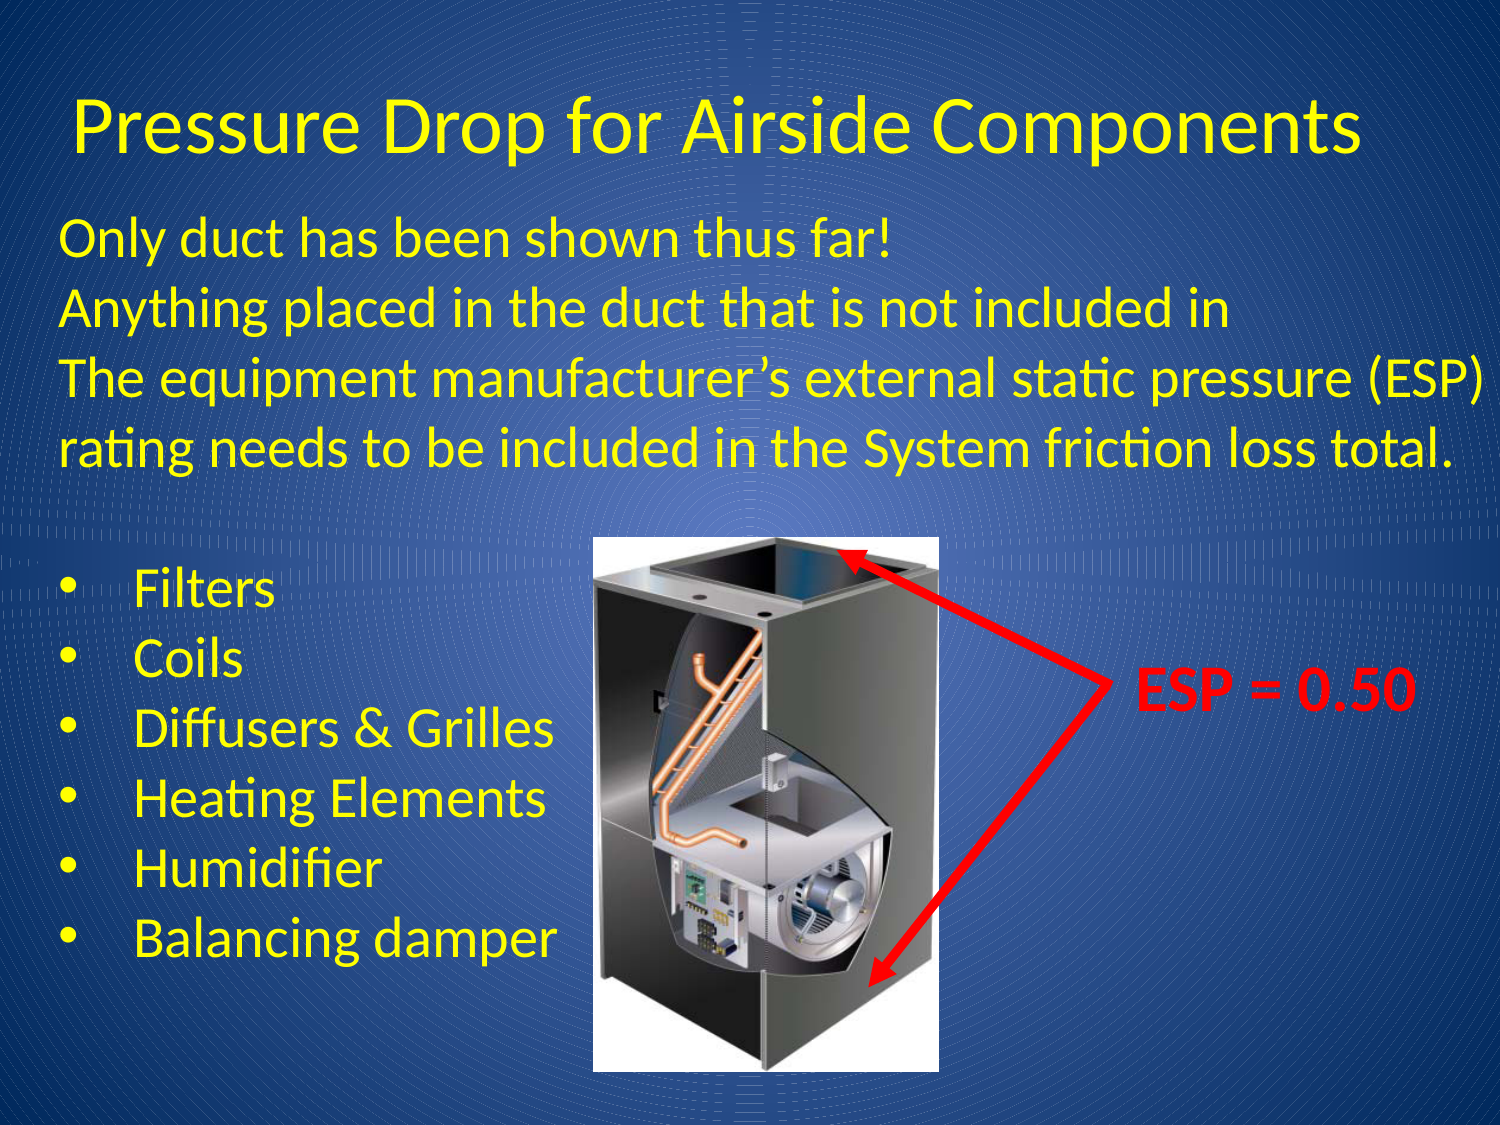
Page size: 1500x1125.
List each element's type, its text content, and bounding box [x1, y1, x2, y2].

picture [593, 537, 939, 1072]
text_box Pressure Drop for Airside Components [56, 62, 1379, 178]
text_box ESP = 0.50 [1120, 637, 1432, 733]
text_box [836, 549, 1112, 686]
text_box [867, 685, 1107, 988]
text_box Only duct has been shown thus far! Anything placed in the duct that is not included in The equipment manufacturer’s external static pressure (ESP) rating needs to be included in the System friction loss total. Filters Coils Diffusers & Grilles Heating Elements Humidifier Balancing damper [43, 191, 1500, 977]
